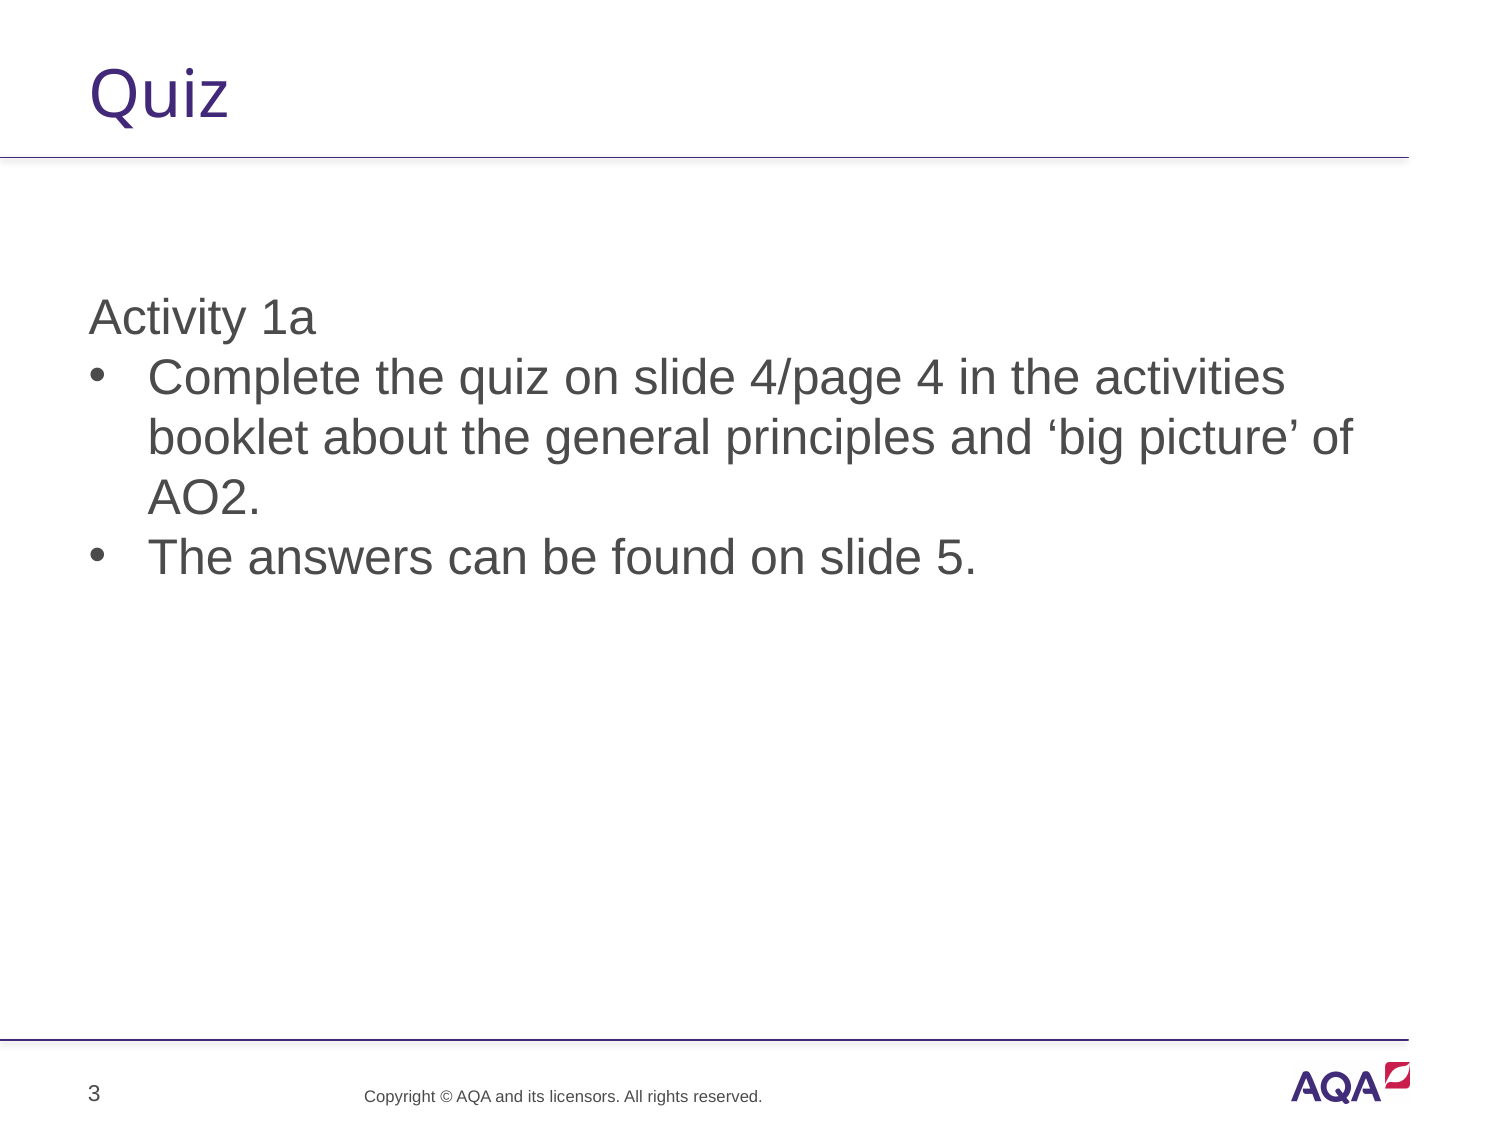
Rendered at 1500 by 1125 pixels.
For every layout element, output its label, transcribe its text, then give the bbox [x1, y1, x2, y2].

slide_number 3 [72, 1062, 188, 1123]
picture [1291, 1062, 1410, 1104]
list Activity 1a Complete the quiz on slide 4/page 4 in the activities booklet about the general principles and ‘big picture’ of AO2. The answers can be found on slide 5. [88, 284, 1409, 1007]
footer Copyright © AQA and its licensors. All rights reserved. [324, 1084, 764, 1124]
title Quiz [88, 72, 1409, 144]
